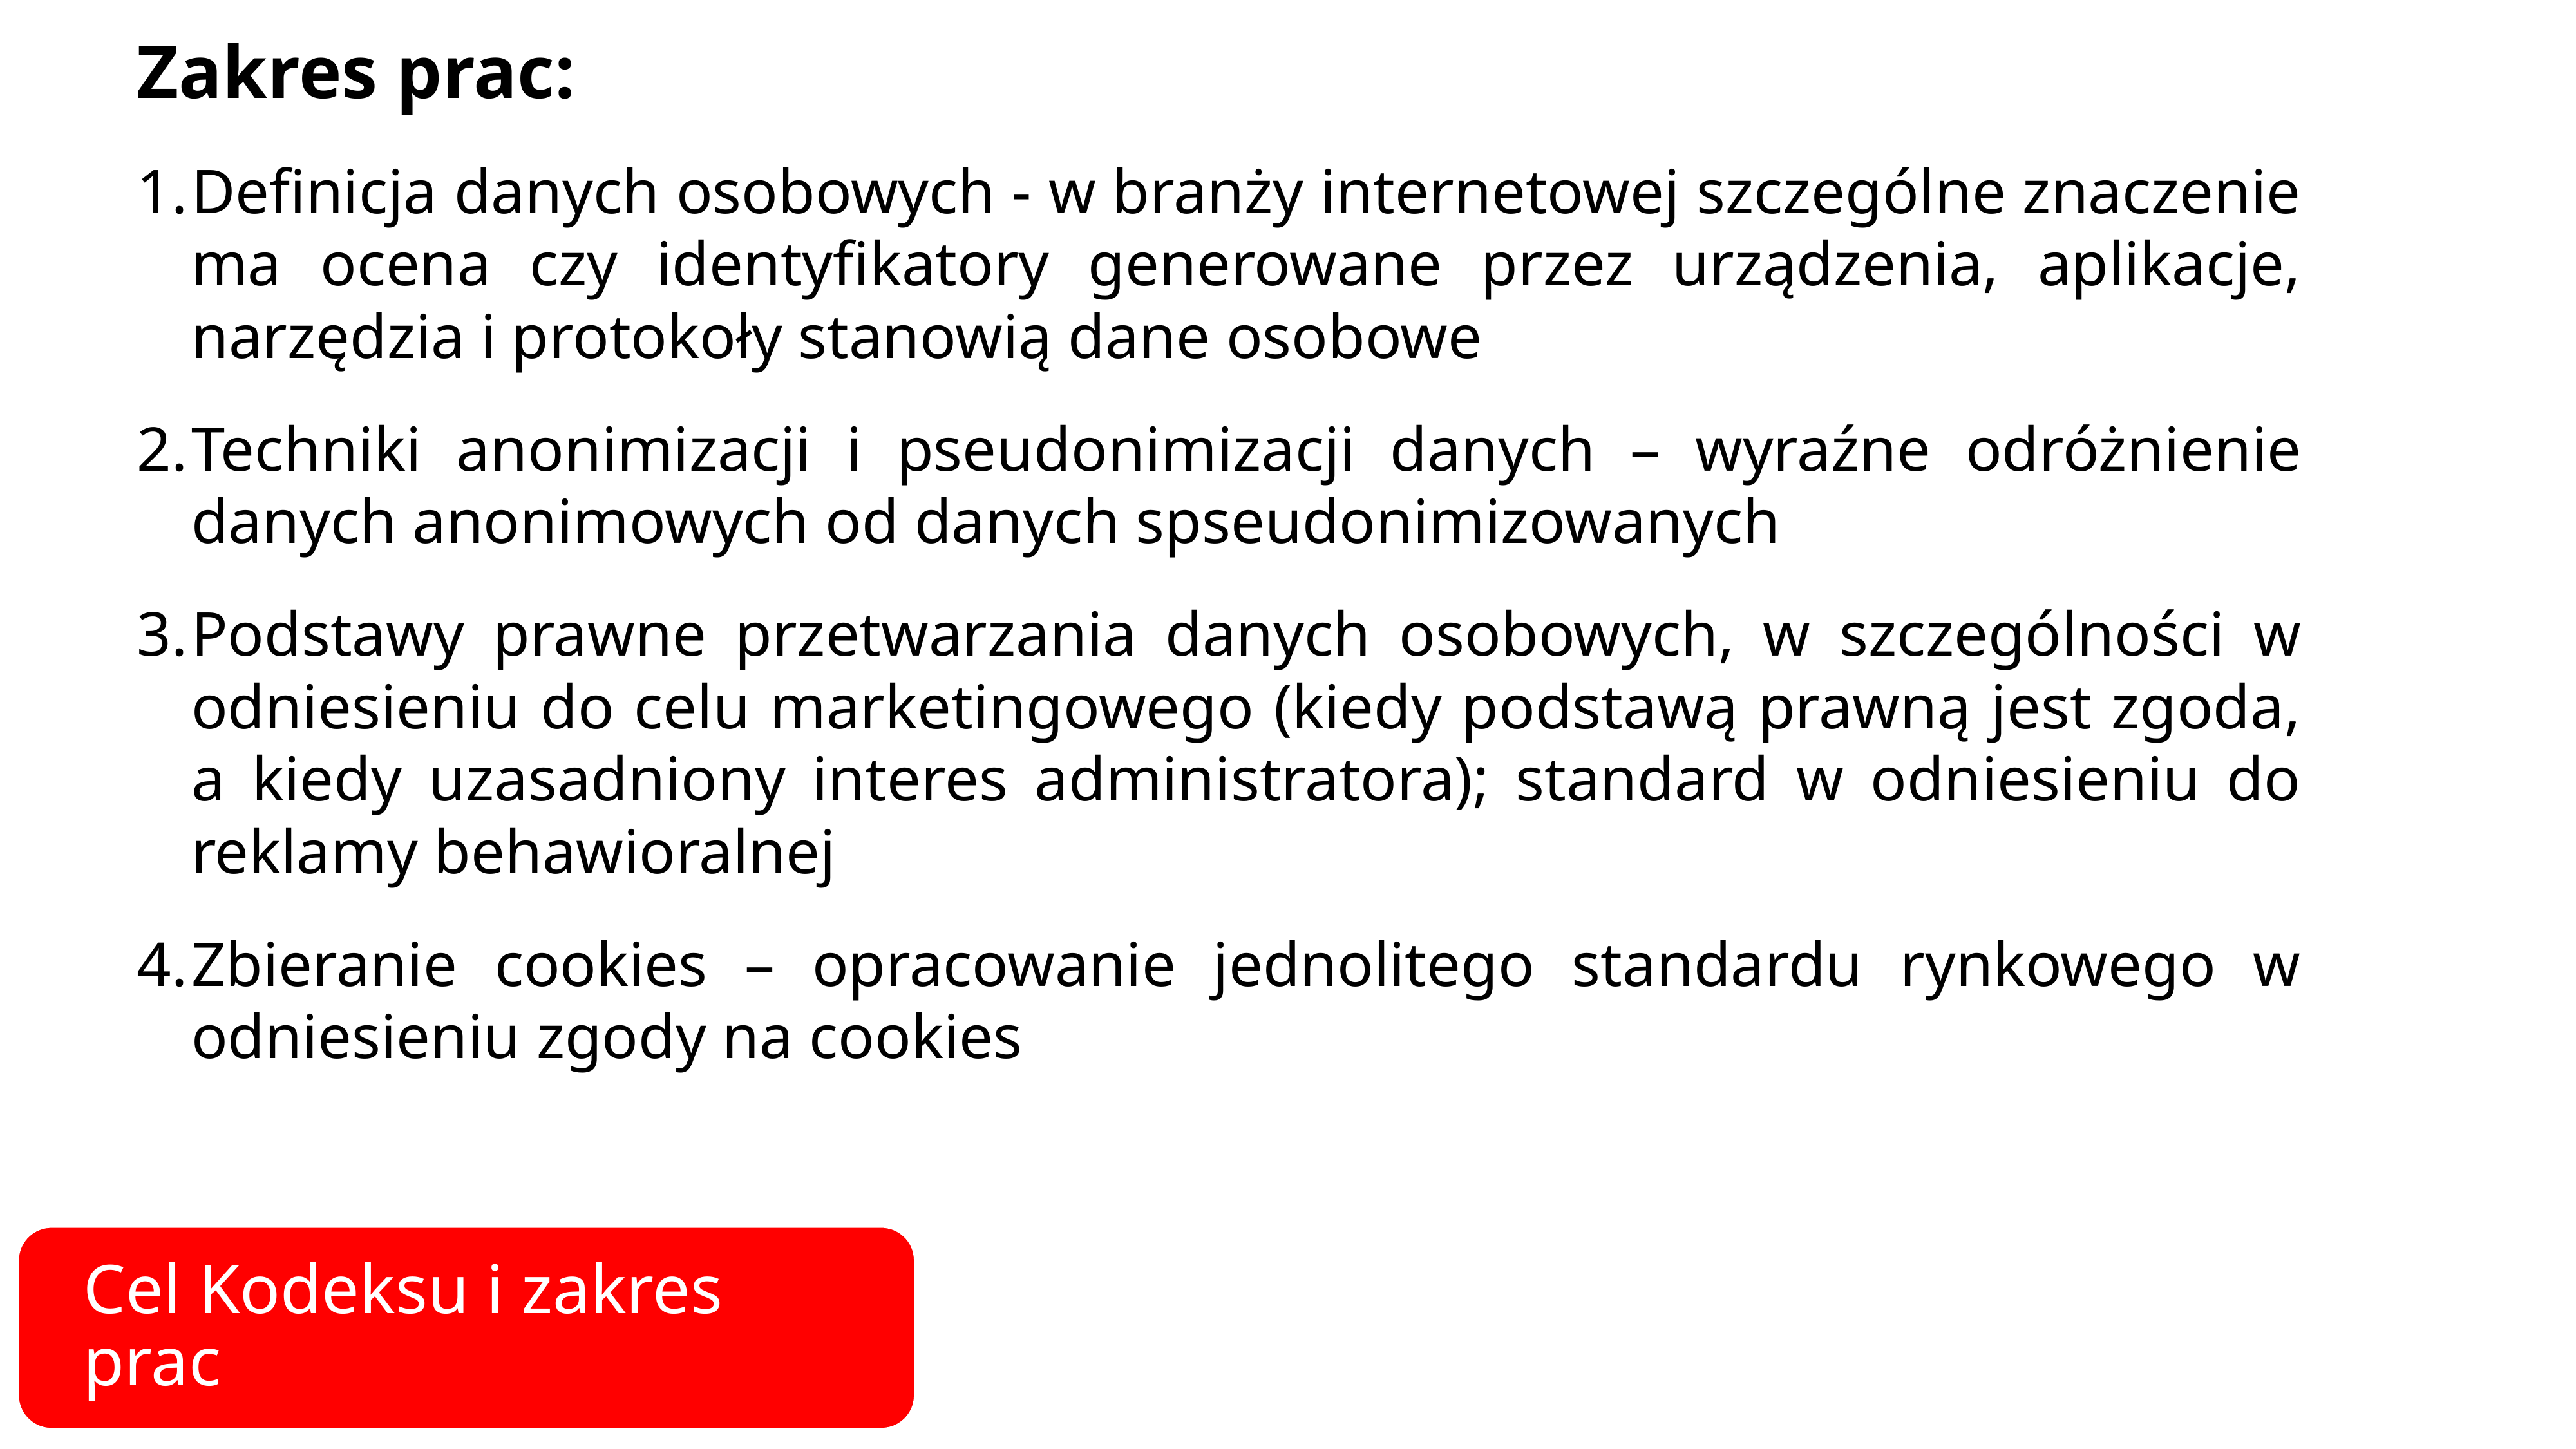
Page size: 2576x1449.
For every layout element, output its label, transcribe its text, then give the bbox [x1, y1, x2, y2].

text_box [17, 1226, 916, 1430]
text_box Zakres prac: Definicja danych osobowych - w branży internetowej szczególne znaczenie ma ocena czy identyfikatory generowane przez urządzenia, aplikacje, narzędzia i protokoły stanowią dane osobowe Techniki anonimizacji i pseudonimizacji danych – wyraźne odróżnienie danych anonimowych od danych spseudonimizowanych Podstawy prawne przetwarzania danych osobowych, w szczególności w odniesieniu do celu marketingowego (kiedy podstawą prawną jest zgoda, a kiedy uzasadniony interes administratora); standard w odniesieniu do reklamy behawioralnej Zbieranie cookies – opracowanie jednolitego standardu rynkowego w odniesieniu zgody na cookies [131, 20, 2307, 1189]
